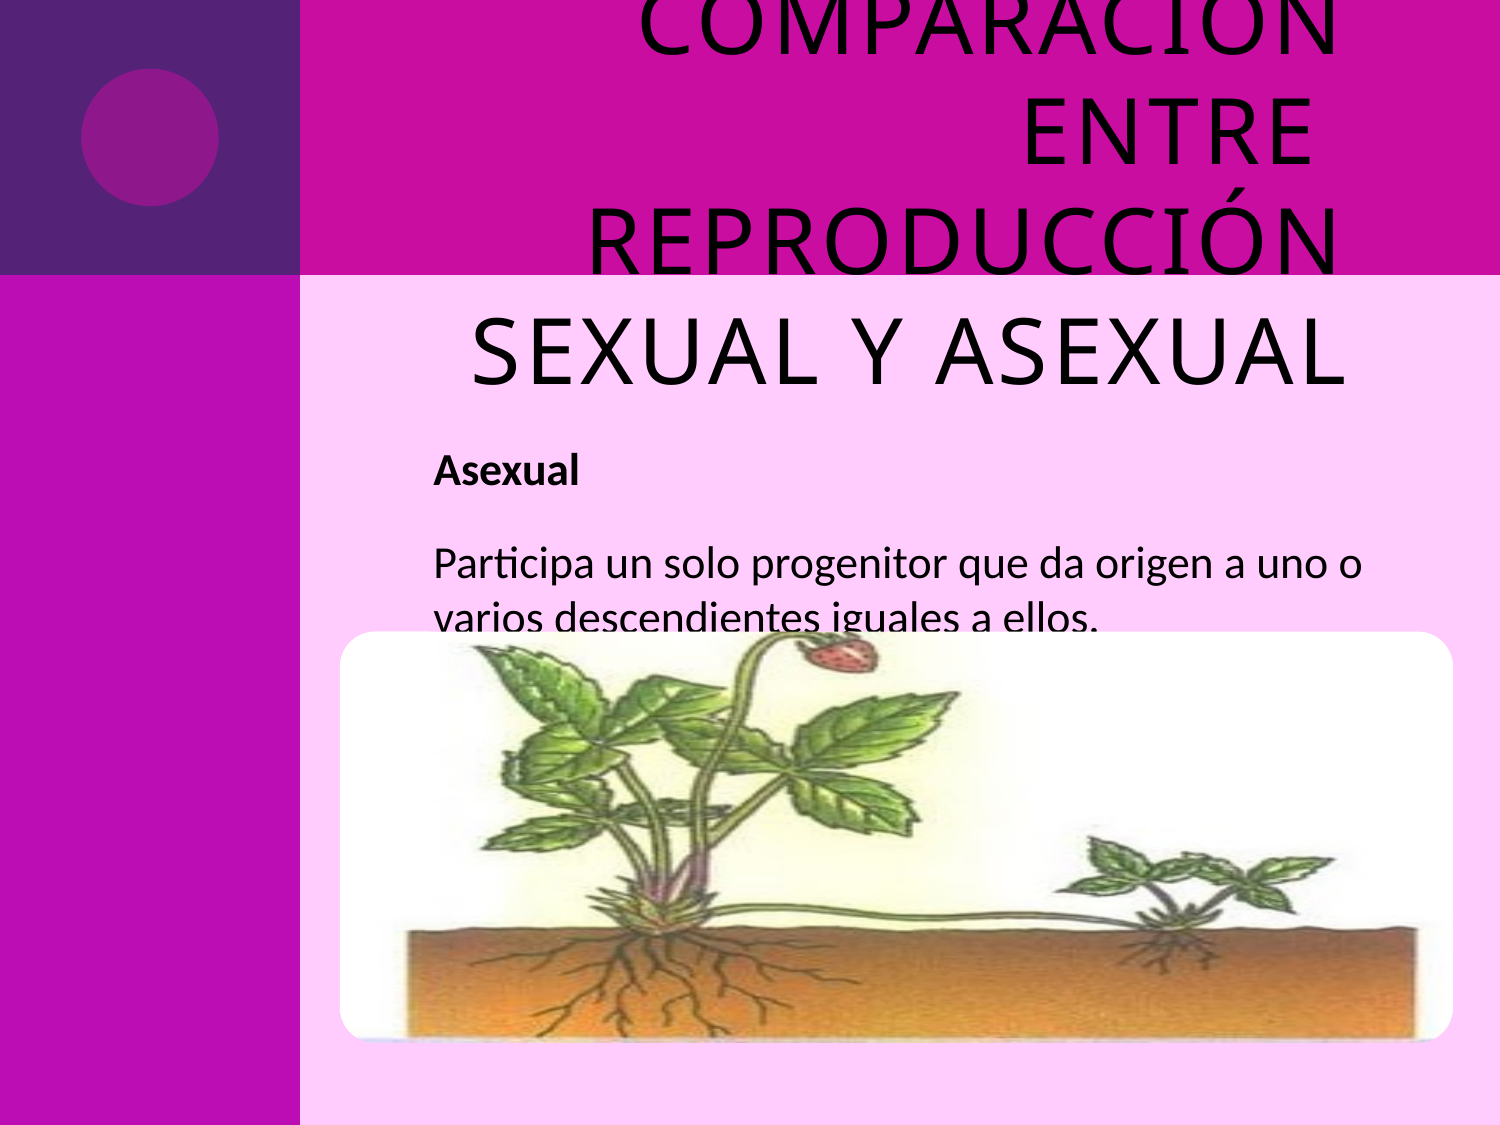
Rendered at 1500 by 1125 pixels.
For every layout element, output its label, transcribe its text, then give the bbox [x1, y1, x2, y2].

title Comparación entre reproducción sexual y asexual [312, 4, 1363, 252]
list Asexual Participa un solo progenitor que da origen a uno o varios descendientes iguales a ellos. [407, 432, 1433, 625]
picture [339, 631, 1454, 1044]
